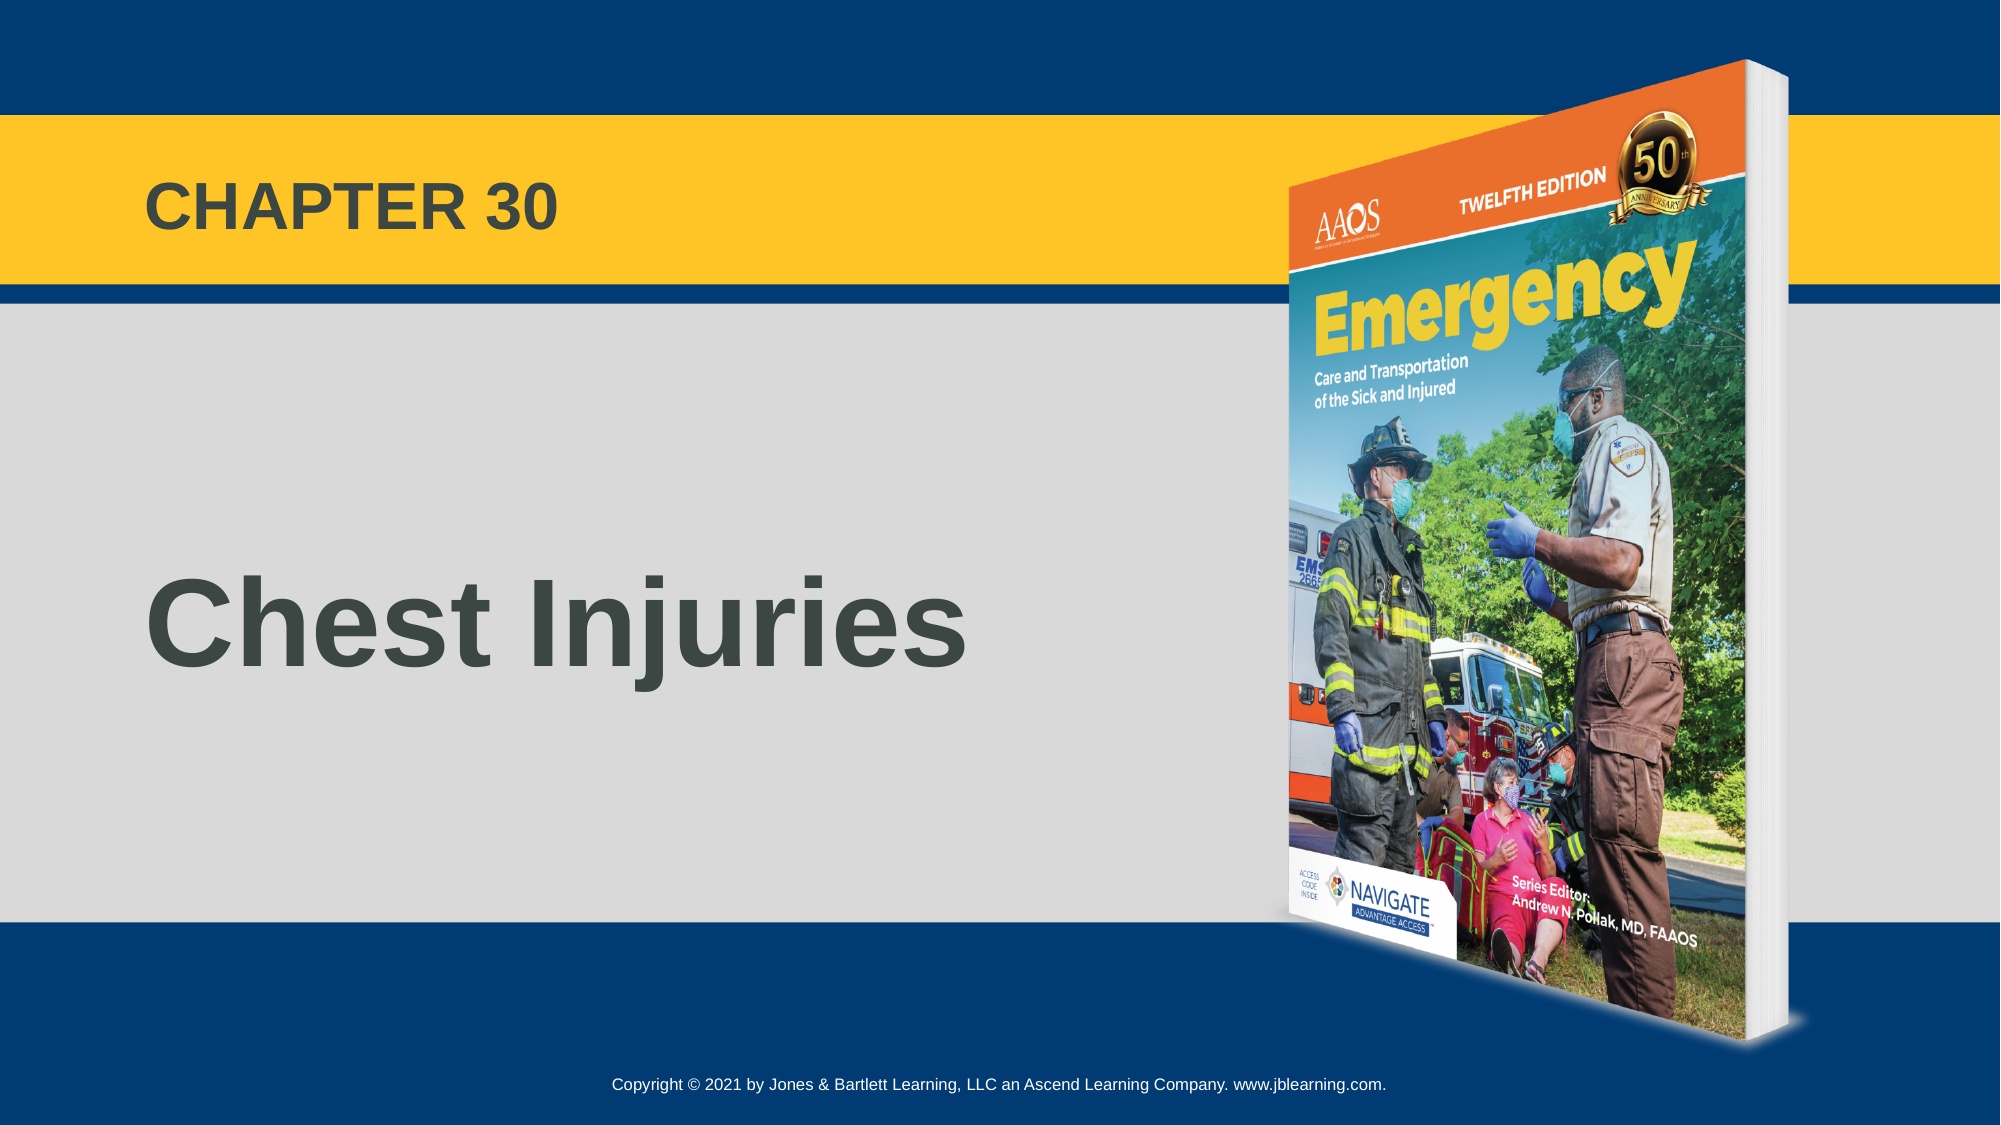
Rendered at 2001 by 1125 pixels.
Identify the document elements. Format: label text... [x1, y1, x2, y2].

picture [1078, 0, 2000, 1125]
title Chest Injuries [144, 360, 1078, 866]
subtitle CHAPTER 30 [144, 138, 1078, 267]
